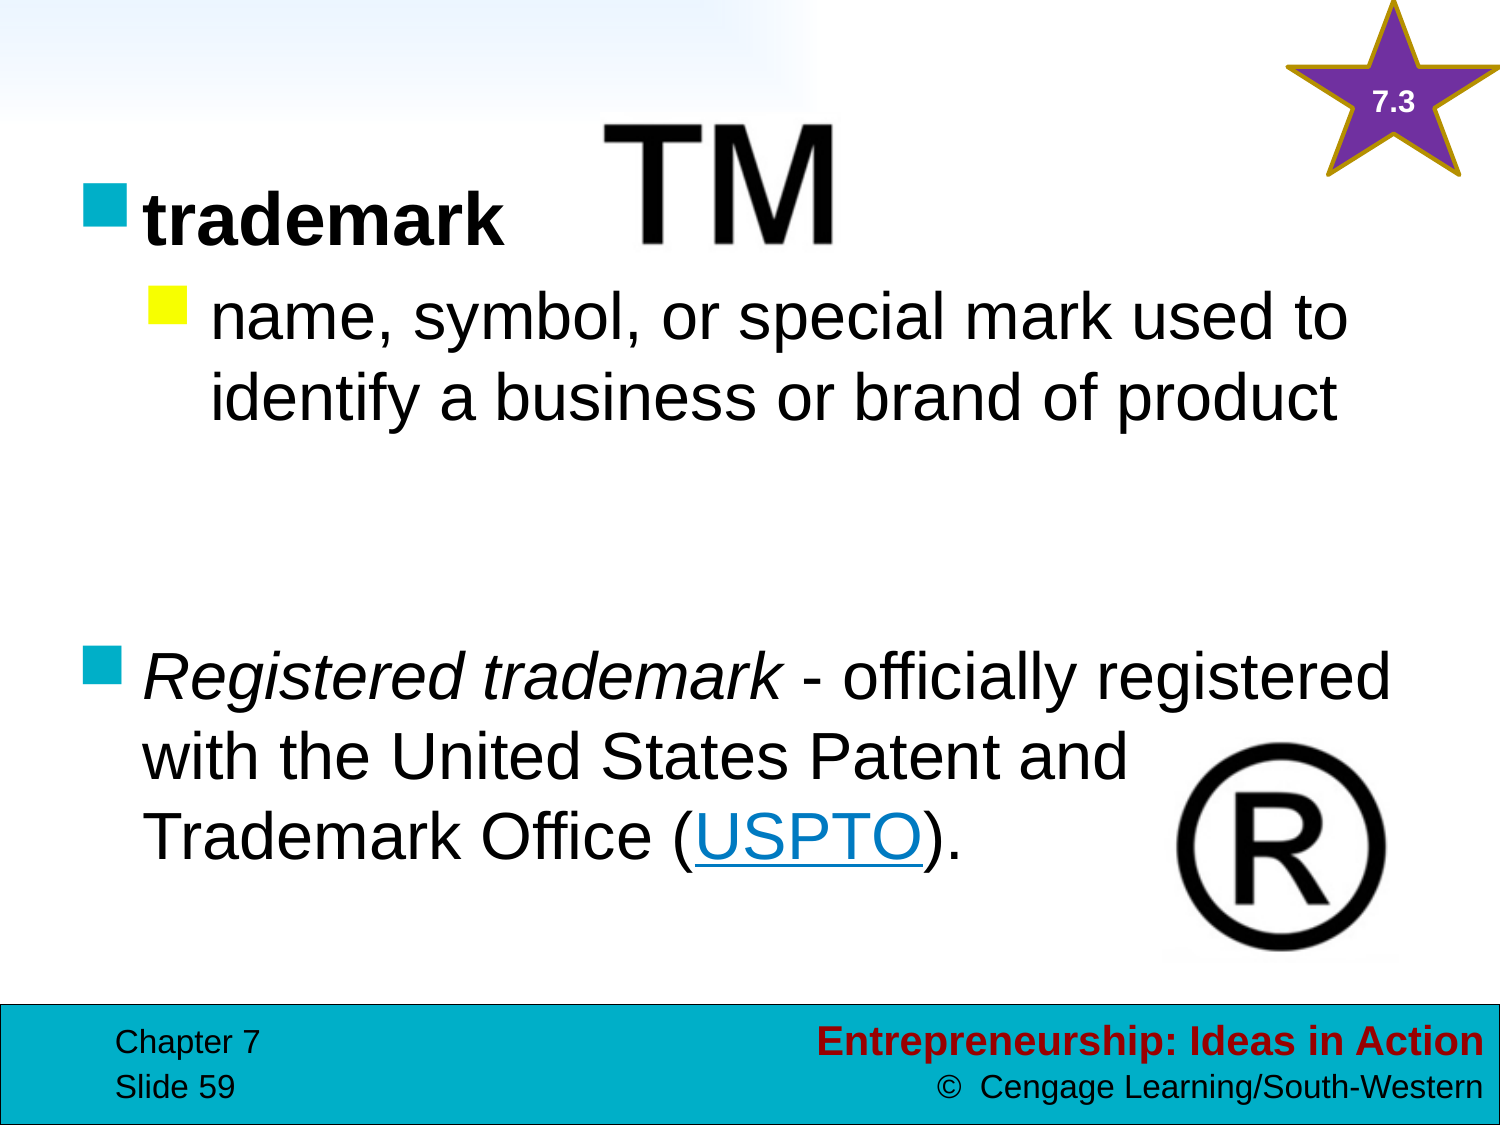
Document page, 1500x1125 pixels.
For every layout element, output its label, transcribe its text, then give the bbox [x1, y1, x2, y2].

slide_number Slide 59 [99, 1037, 413, 1113]
picture [599, 112, 841, 257]
text_box 7.3 [1285, 0, 1500, 177]
footer Chapter 7 [99, 1012, 413, 1037]
picture [1162, 737, 1399, 963]
list trademark name, symbol, or special mark used to identify a business or brand of product Registered trademark - officially registered with the United States Patent and Trademark Office (USPTO). [62, 162, 1438, 976]
